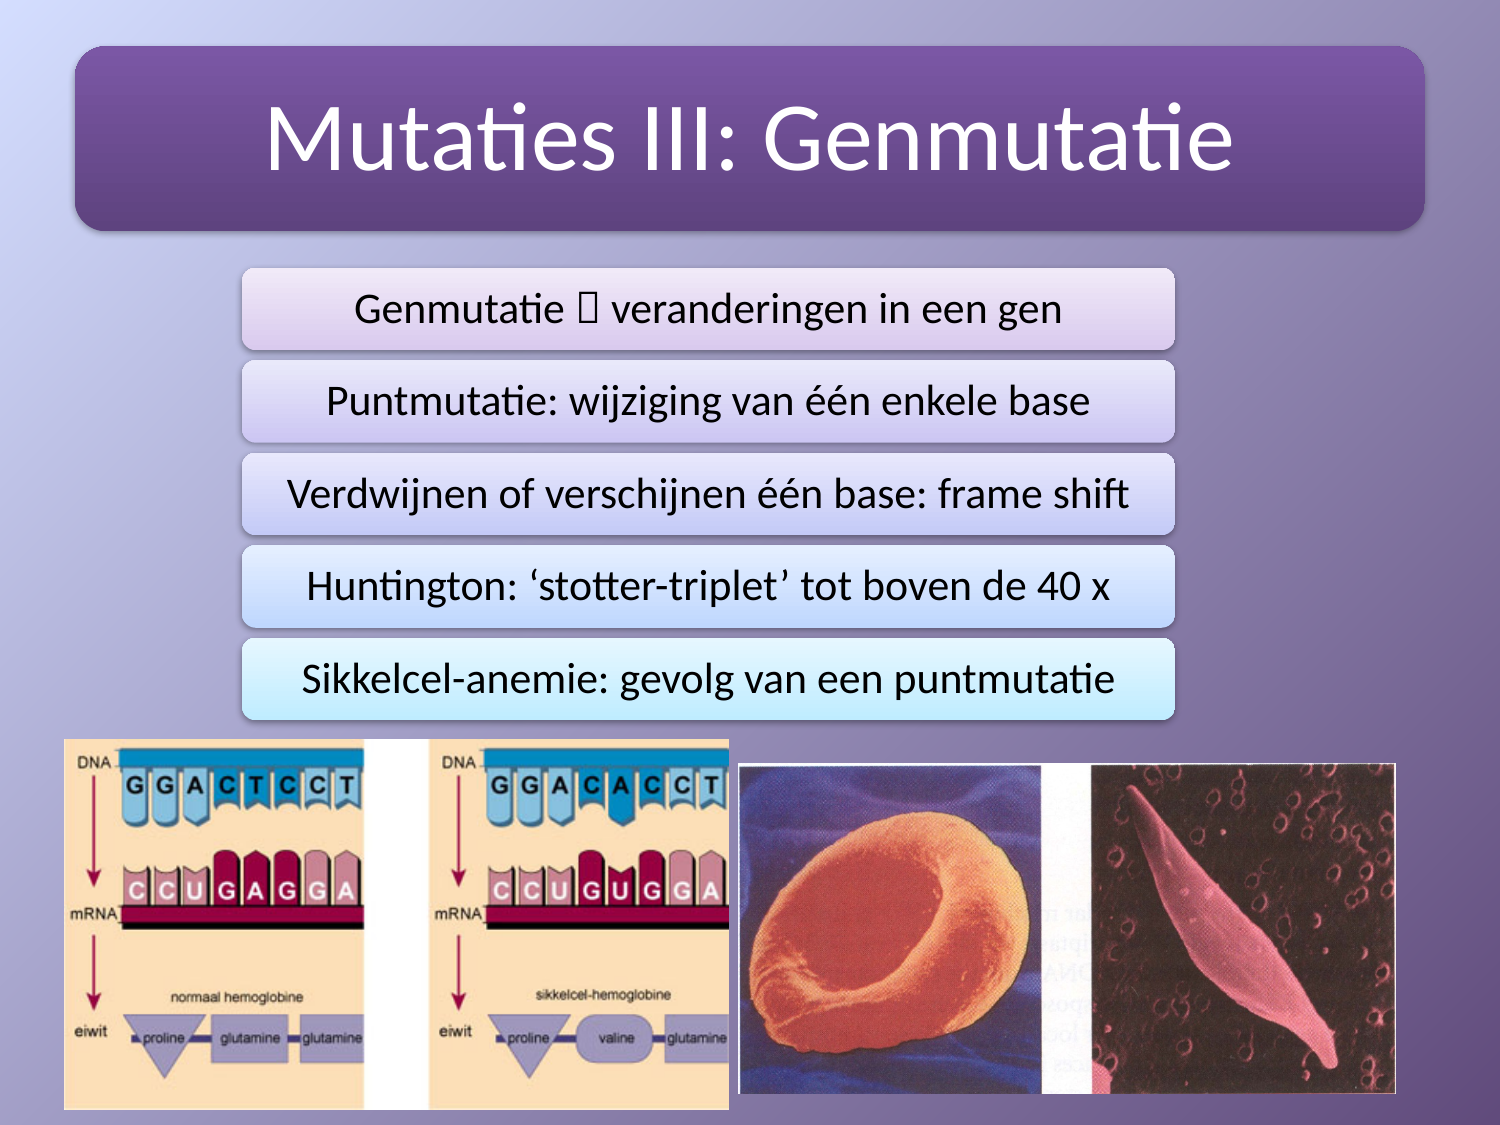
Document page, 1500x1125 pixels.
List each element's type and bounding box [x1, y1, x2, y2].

picture [64, 739, 730, 1111]
text_box [74, 44, 1426, 233]
list [241, 266, 1176, 721]
picture [737, 763, 1396, 1095]
